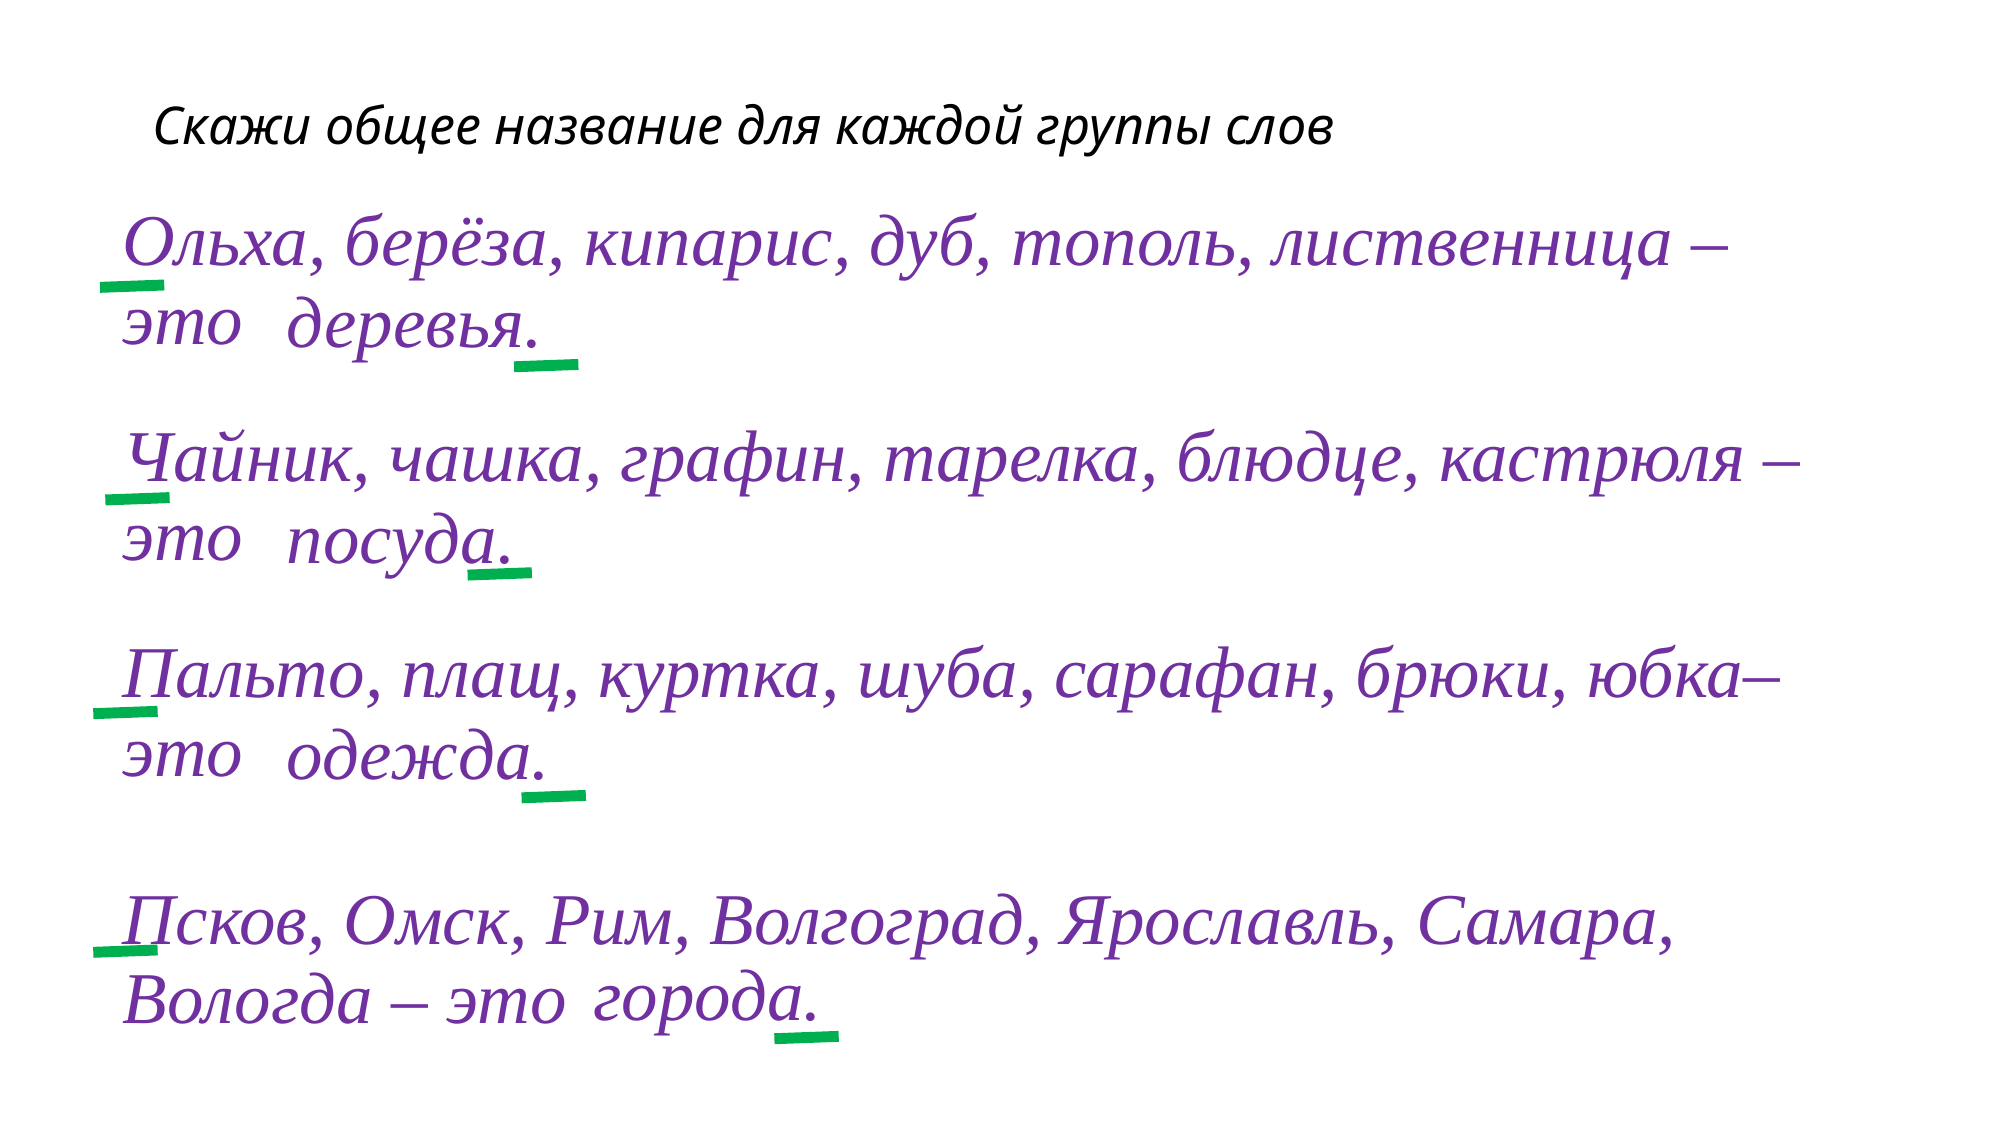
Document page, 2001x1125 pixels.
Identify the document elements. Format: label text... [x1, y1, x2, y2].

list Ольха, берёза, кипарис, дуб, тополь, лиственница – это [107, 195, 1833, 399]
text_box города. [578, 949, 971, 1078]
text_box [93, 949, 158, 953]
text_box посуда. [271, 493, 664, 621]
title Скажи общее название для каждой группы слов [137, 59, 1863, 196]
text_box одежда. [271, 709, 664, 837]
text_box Псков, Омск, Рим, Волгоград, Ярославль, Самара, Вологда – это [107, 874, 1833, 1078]
text_box Чайник, чашка, графин, тарелка, блюдце, кастрюля – это [107, 411, 1833, 614]
text_box деревья. [271, 277, 664, 405]
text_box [99, 284, 165, 288]
text_box Пальто, плащ, куртка, шуба, сарафан, брюки, юбка– это [107, 627, 1833, 830]
